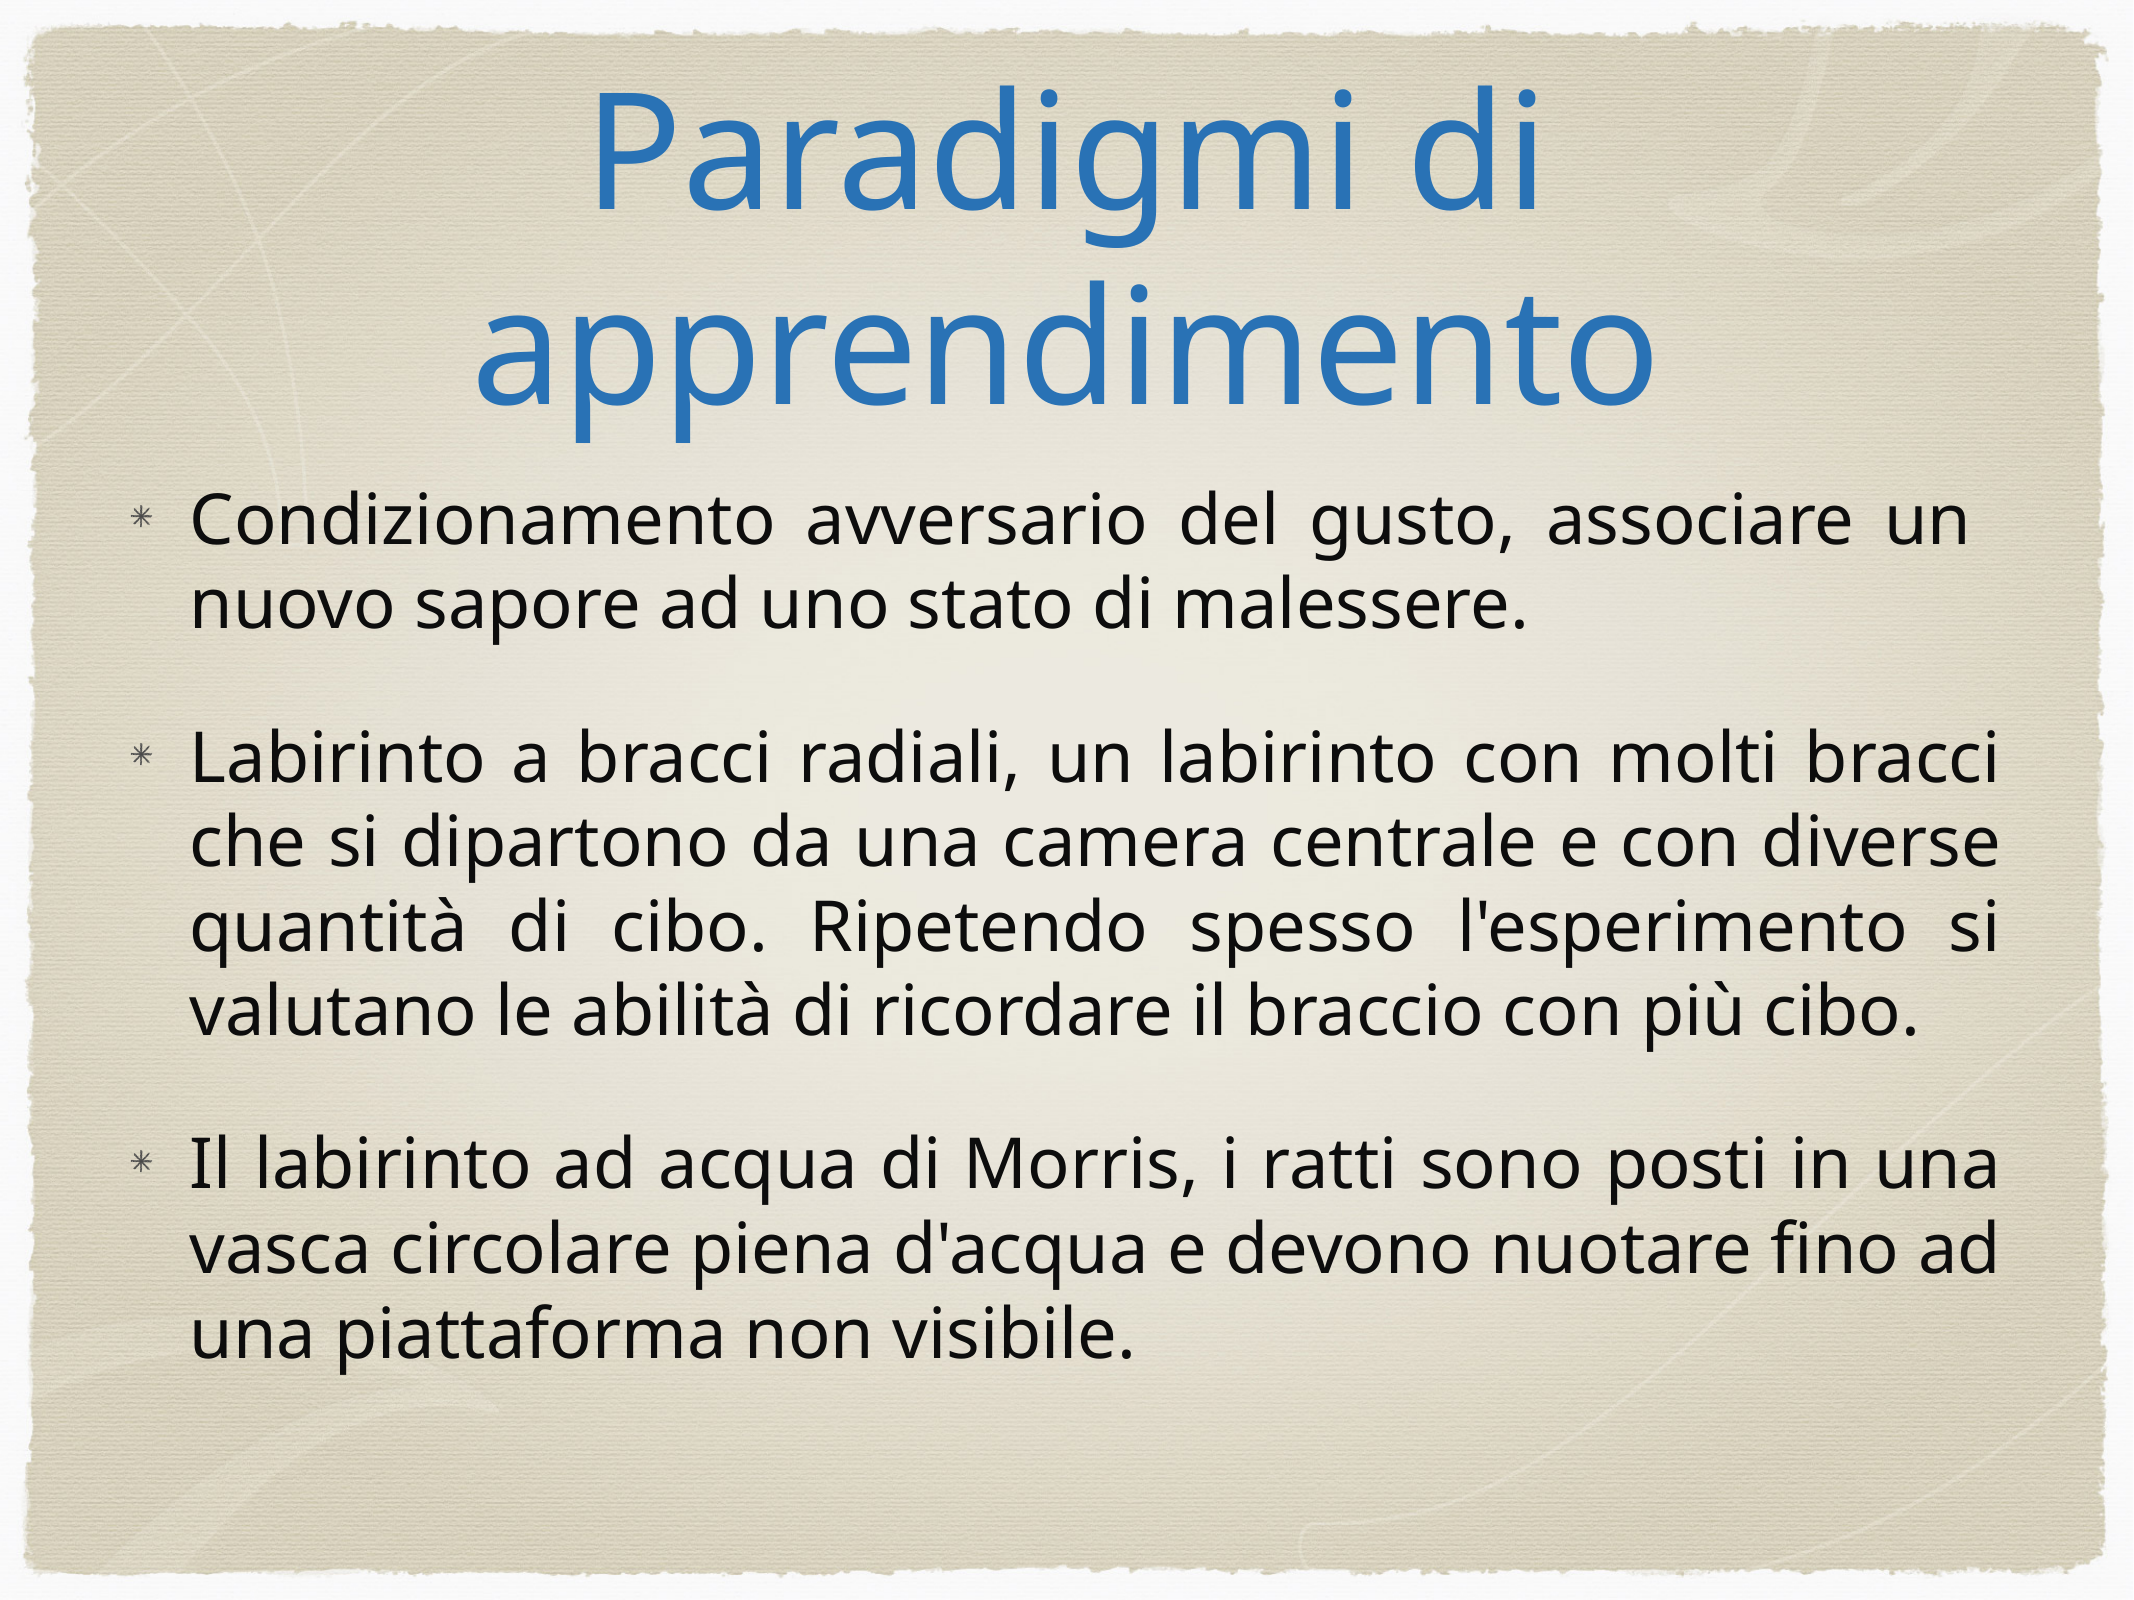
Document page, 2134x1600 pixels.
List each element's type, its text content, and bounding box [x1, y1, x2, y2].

list Condizionamento avversario del gusto, associare un nuovo sapore ad uno stato di malessere. Labirinto a bracci radiali, un labirinto con molti bracci che si dipartono da una camera centrale e con diverse quantità di cibo. Ripetendo spesso l'esperimento si valutano le abilità di ricordare il braccio con più cibo. Il labirinto ad acqua di Morris, i ratti sono posti in una vasca circolare piena d'acqua e devono nuotare fino ad una piattaforma non visibile. [128, 453, 2005, 1393]
picture [0, 0, 2134, 1600]
title Paradigmi di apprendimento [128, 41, 2005, 443]
